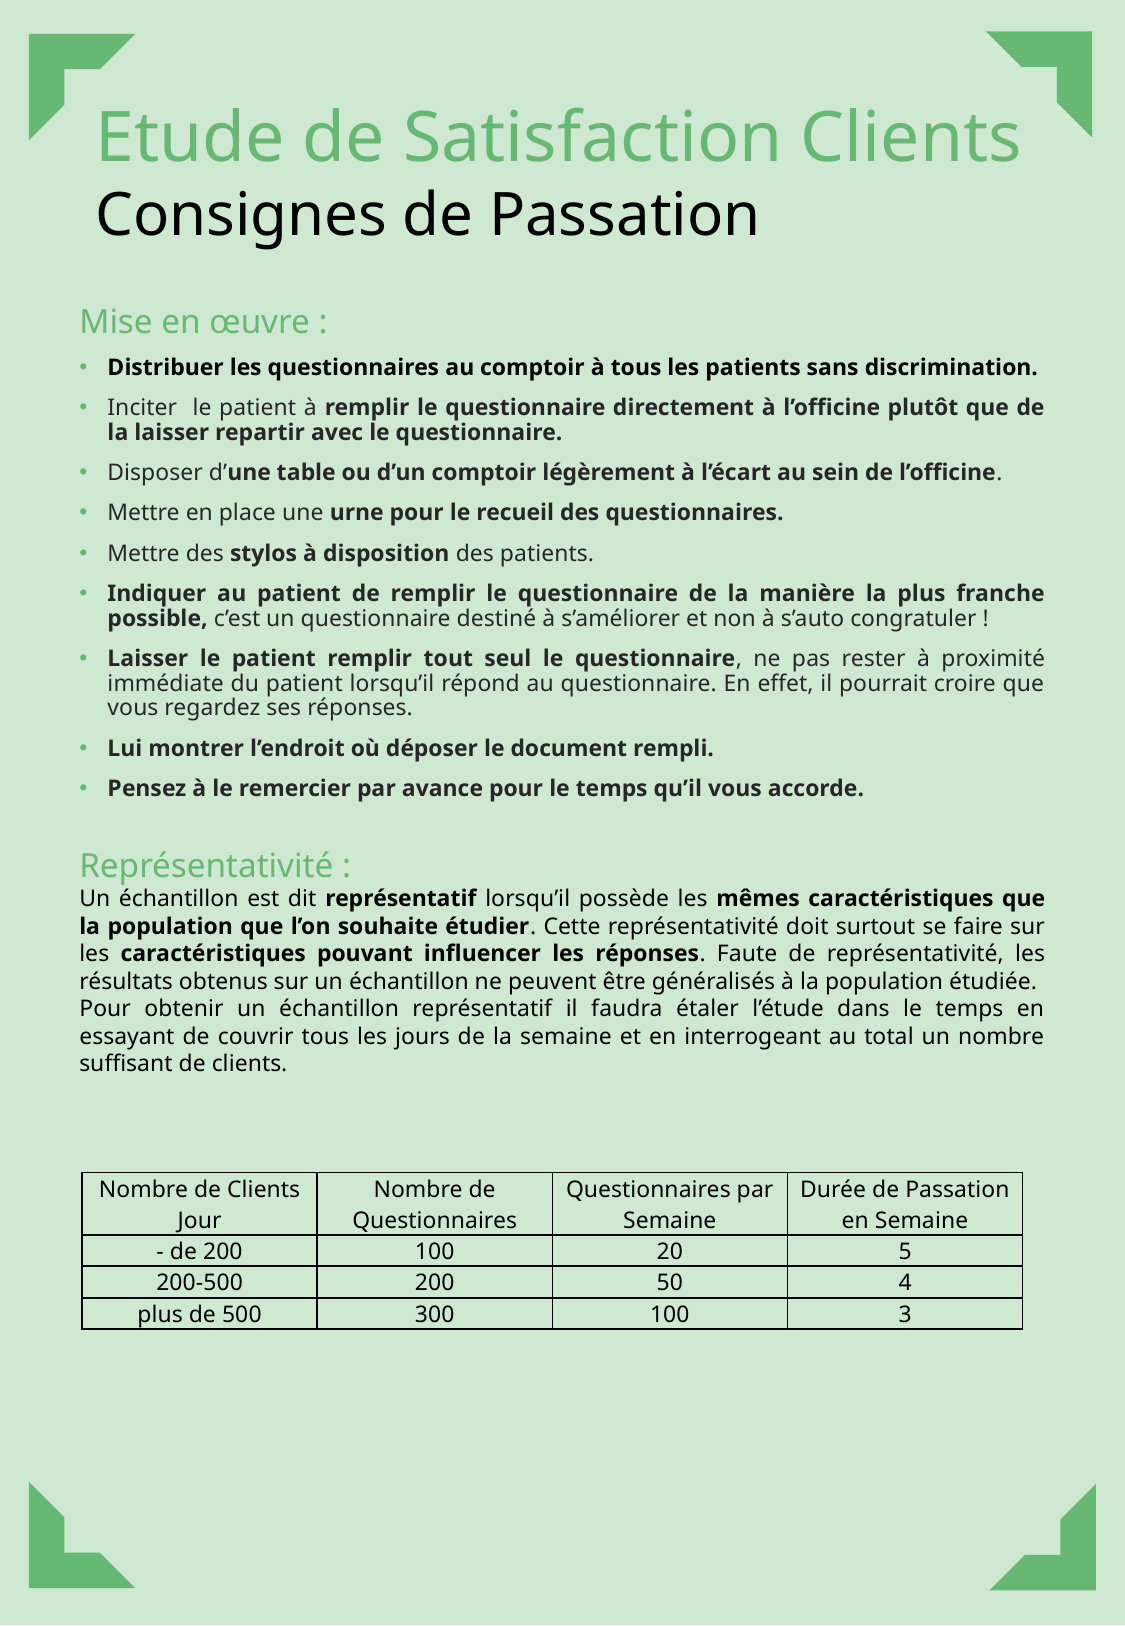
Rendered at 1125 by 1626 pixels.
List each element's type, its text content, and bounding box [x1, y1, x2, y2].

table_cell 100 [318, 1236, 552, 1265]
table_cell 20 [553, 1236, 787, 1265]
table_cell 200 [318, 1267, 552, 1297]
table_header Nombre de Questionnaires [318, 1182, 552, 1234]
text_box [27, 32, 138, 143]
table_cell 4 [788, 1267, 1022, 1297]
title Etude de Satisfaction Clients Consignes de Passation [80, 84, 1051, 239]
table_cell 3 [788, 1299, 1022, 1328]
table_header Durée de Passation en Semaine [788, 1182, 1022, 1234]
table_cell 300 [318, 1299, 552, 1328]
table_cell 100 [553, 1299, 787, 1328]
text_box [27, 1479, 138, 1590]
list Mise en œuvre : Distribuer les questionnaires au comptoir à tous les patients sans discrimination. Inciter le patient à remplir le questionnaire directement à l’officine plutôt que de la laisser repartir avec le questionnaire. Disposer d’une table ou d’un comptoir légèrement à l’écart au sein de l’officine. Mettre en place une urne pour le recueil des questionnaires. Mettre des stylos à disposition des patients. Indiquer au patient de remplir le questionnaire de la manière la plus franche possible, c’est un questionnaire destiné à s’améliorer et non à s’auto congratuler ! Laisser le patient remplir tout seul le questionnaire, ne pas rester à proximité immédiate du patient lorsqu’il répond au questionnaire. En effet, il pourrait croire que vous regardez ses réponses. Lui montrer l’endroit où déposer le document rempli. Pensez à le remercier par avance pour le temps qu’il vous accorde. Représentativité : Un échantillon est dit représentatif lorsqu’il possède les mêmes caractéristiques que la population que l’on souhaite étudier. Cette représentativité doit surtout se faire sur les caractéristiques pouvant influencer les réponses. Faute de représentativité, les résultats obtenus sur un échantillon ne peuvent être généralisés à la population étudiée. Pour obtenir un échantillon représentatif il faudra étaler l’étude dans le temps en essayant de couvrir tous les jours de la semaine et en interrogeant au total un nombre suffisant de clients. [64, 239, 1061, 1182]
table_cell 50 [553, 1267, 787, 1297]
table_cell - de 200 [83, 1236, 316, 1265]
table_cell plus de 500 [83, 1299, 316, 1328]
table_header Questionnaires par Semaine [553, 1182, 787, 1234]
table_header Nombre de Clients Jour [83, 1182, 316, 1234]
table_cell 200-500 [83, 1267, 316, 1297]
text_box [983, 30, 1094, 141]
table_cell 5 [788, 1236, 1022, 1265]
text_box [987, 1481, 1097, 1592]
